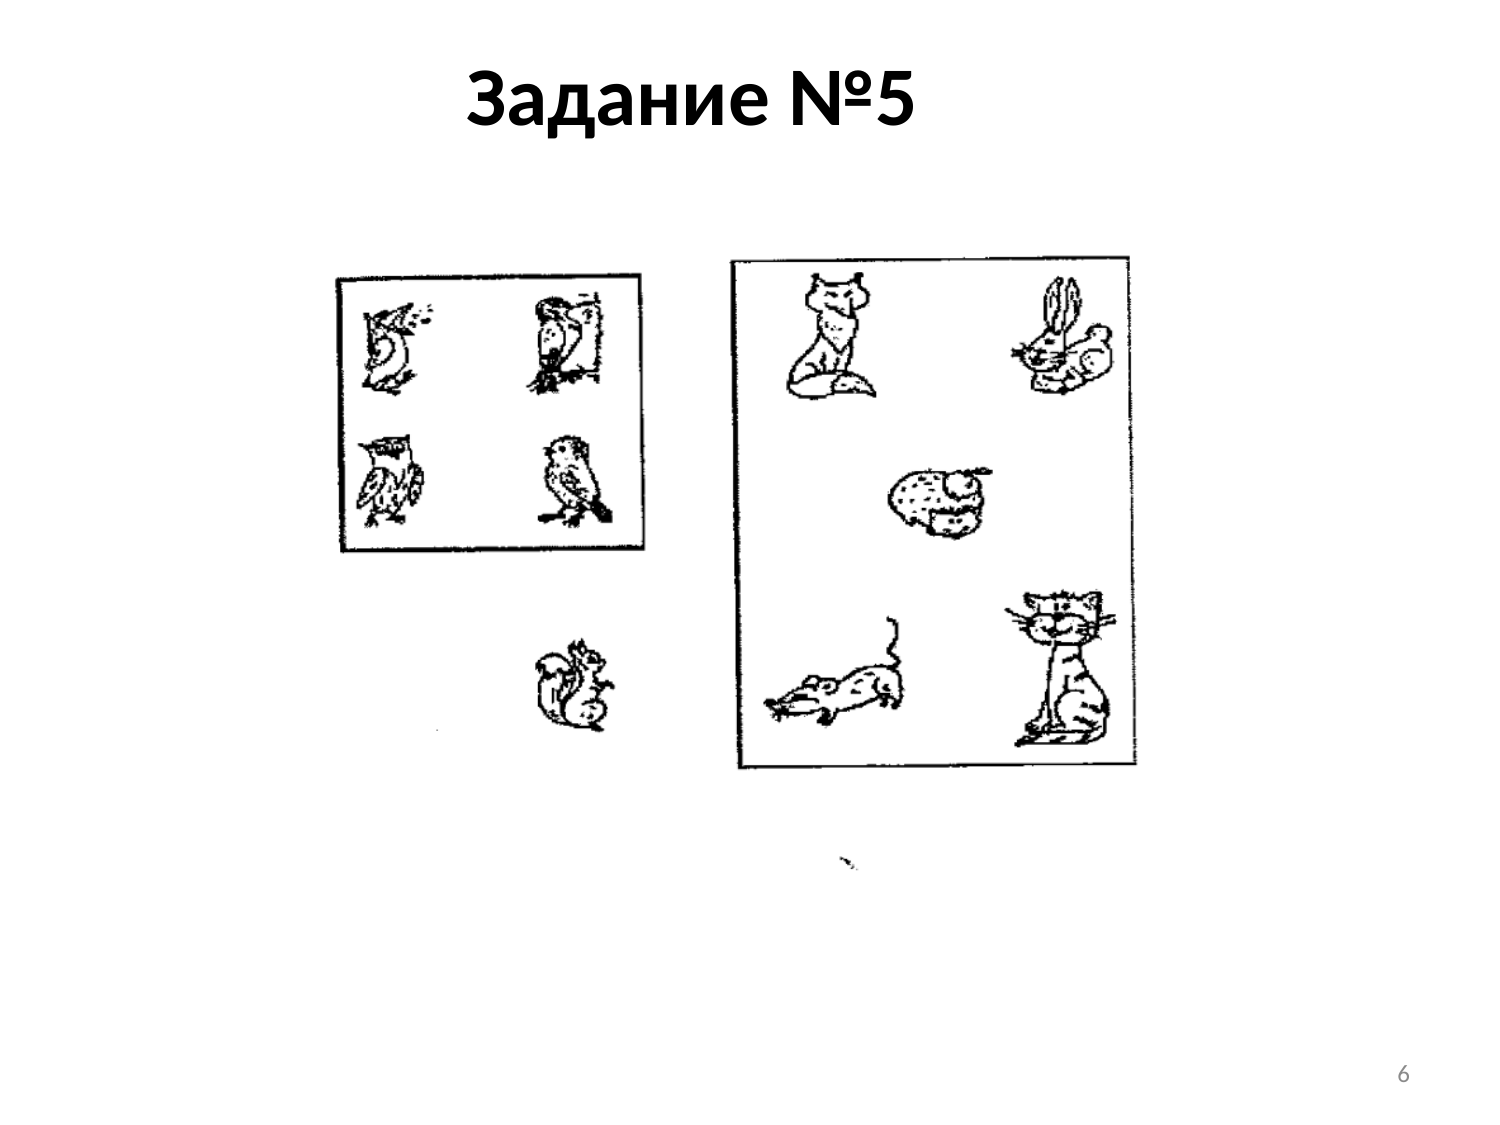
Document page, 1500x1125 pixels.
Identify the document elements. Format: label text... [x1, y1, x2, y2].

slide_number 6 [1074, 1042, 1425, 1103]
picture [192, 234, 1383, 915]
text_box Задание №5 [448, 35, 936, 150]
